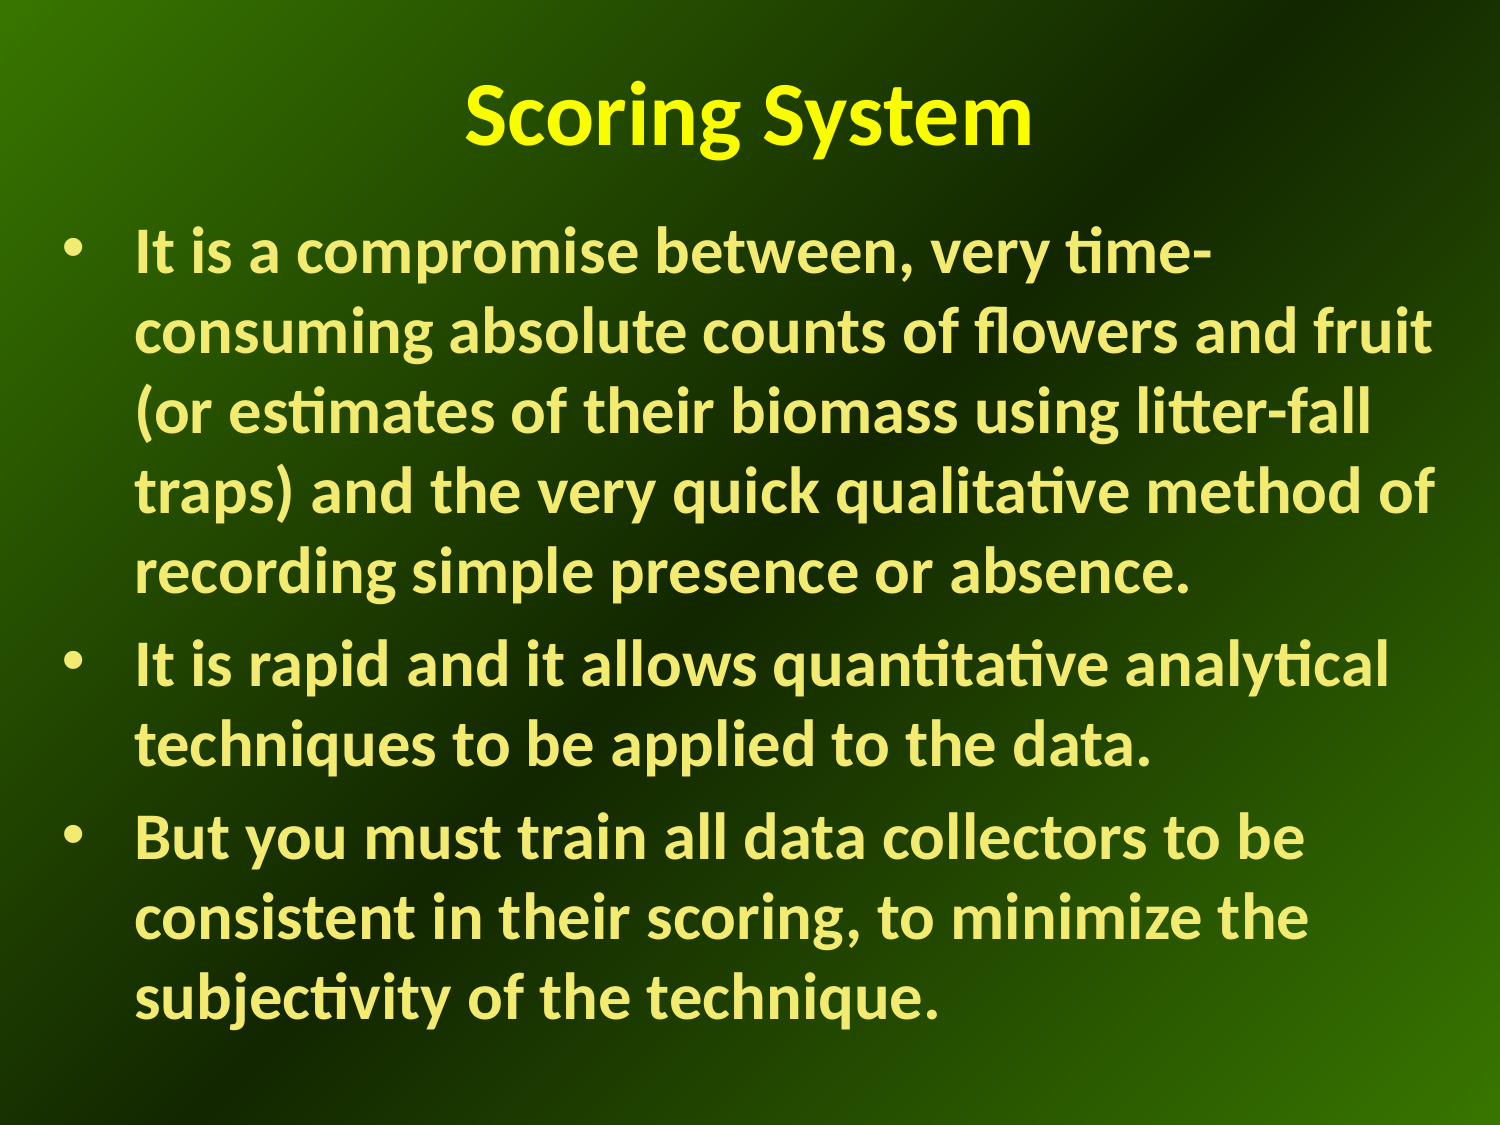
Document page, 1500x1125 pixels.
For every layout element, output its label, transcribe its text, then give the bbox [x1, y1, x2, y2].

title Scoring System [0, 46, 1500, 188]
text_box It is a compromise between, very time-consuming absolute counts of flowers and fruit (or estimates of their biomass using litter-fall traps) and the very quick qualitative method of recording simple presence or absence. It is rapid and it allows quantitative analytical techniques to be applied to the data. But you must train all data collectors to be consistent in their scoring, to minimize the subjectivity of the technique. [46, 199, 1454, 1090]
